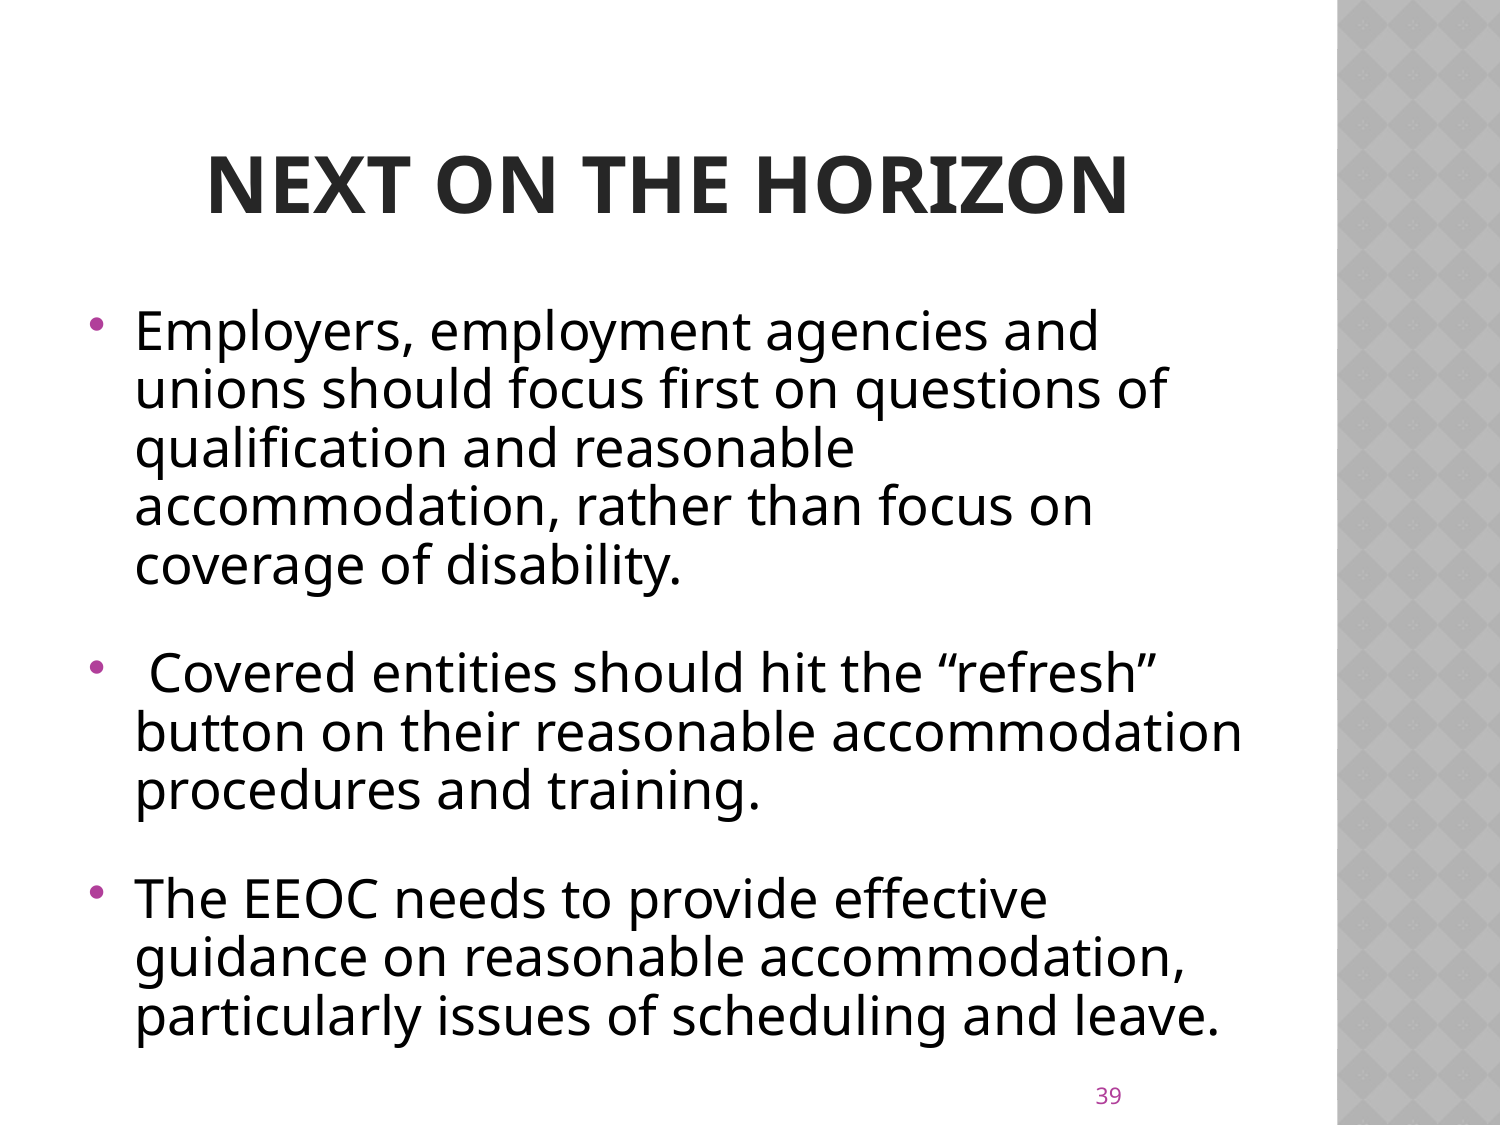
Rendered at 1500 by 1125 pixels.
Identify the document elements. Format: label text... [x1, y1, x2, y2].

title Next on the horizon [74, 43, 1263, 230]
slide_number 39 [1025, 1075, 1123, 1113]
list Employers, employment agencies and unions should focus first on questions of qualification and reasonable accommodation, rather than focus on coverage of disability. Covered entities should hit the “refresh” button on their reasonable accommodation procedures and training. The EEOC needs to provide effective guidance on reasonable accommodation, particularly issues of scheduling and leave. [74, 295, 1263, 1092]
